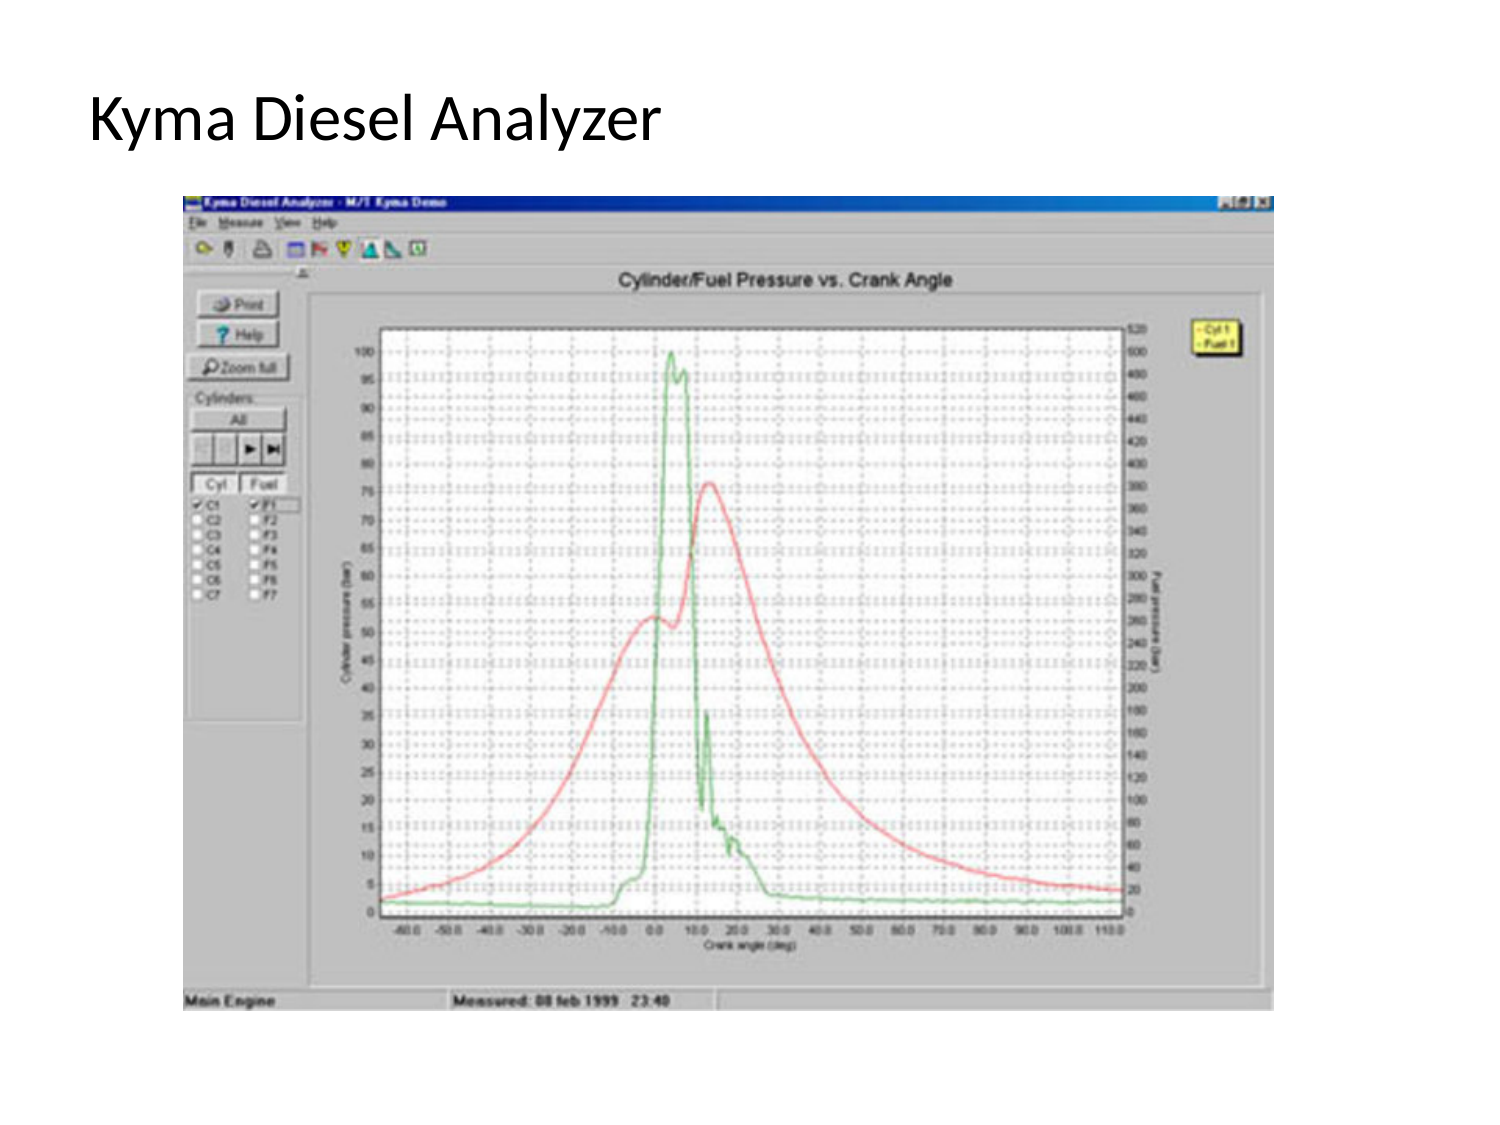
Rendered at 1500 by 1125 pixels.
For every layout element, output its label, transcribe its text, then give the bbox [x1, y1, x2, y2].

text_box Kyma Diesel Analyzer [75, 66, 1425, 1005]
picture [182, 195, 1274, 1011]
